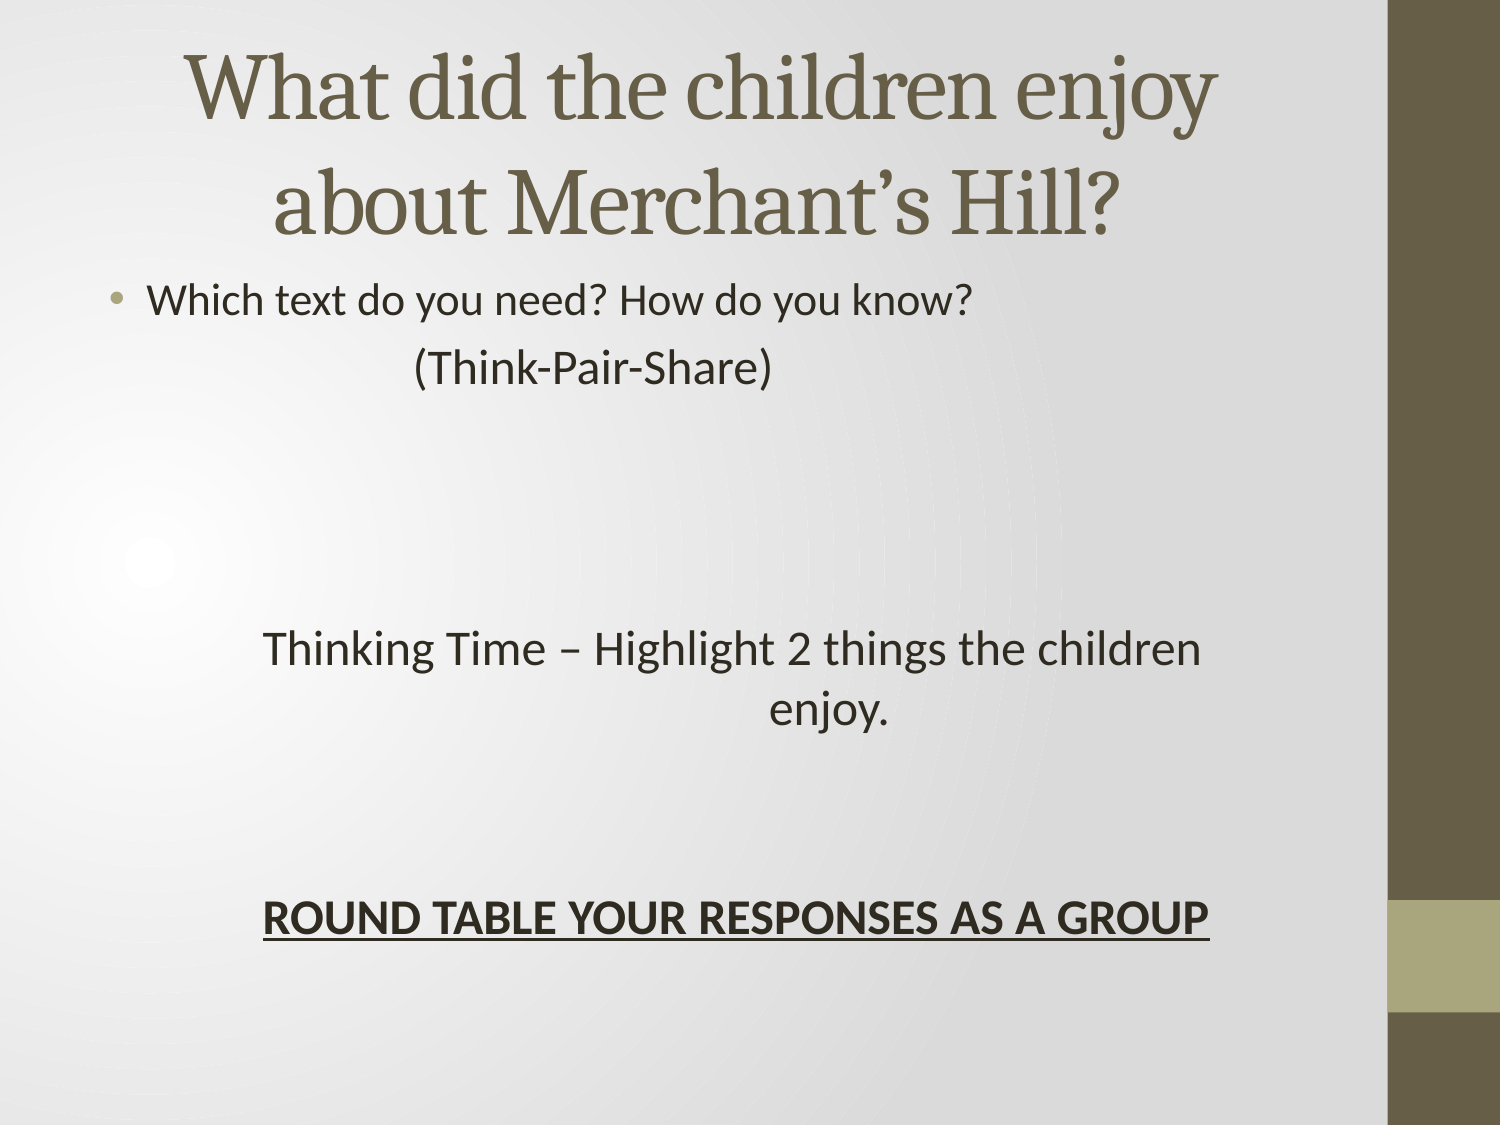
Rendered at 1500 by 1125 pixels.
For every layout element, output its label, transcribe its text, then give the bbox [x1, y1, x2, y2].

title What did the children enjoy about Merchant’s Hill? [75, 45, 1325, 233]
list Which text do you need? How do you know? (Think-Pair-Share) Thinking Time – Highlight 2 things the children enjoy. ROUND TABLE YOUR RESPONSES AS A GROUP [75, 262, 1325, 1050]
